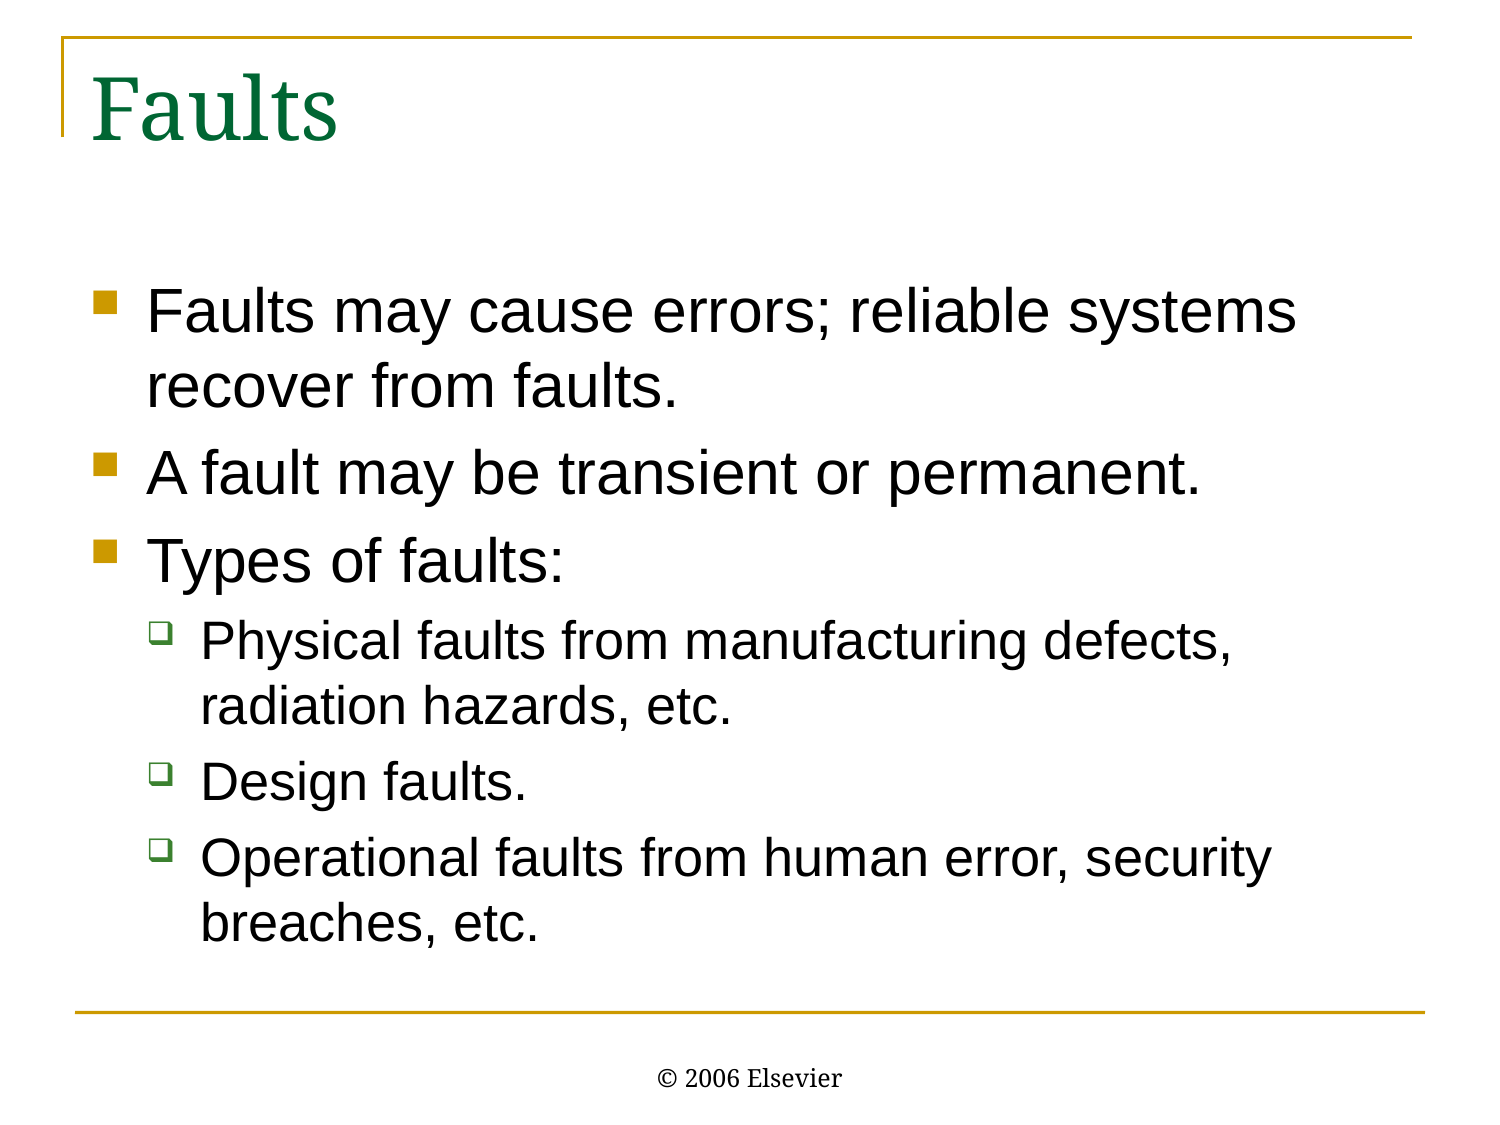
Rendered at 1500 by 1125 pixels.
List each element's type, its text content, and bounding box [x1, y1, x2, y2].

list Faults may cause errors; reliable systems recover from faults. A fault may be transient or permanent. Types of faults: Physical faults from manufacturing defects, radiation hazards, etc. Design faults. Operational faults from human error, security breaches, etc. [75, 262, 1425, 1006]
footer © 2006 Elsevier [512, 1025, 988, 1100]
title Faults [75, 45, 1425, 233]
